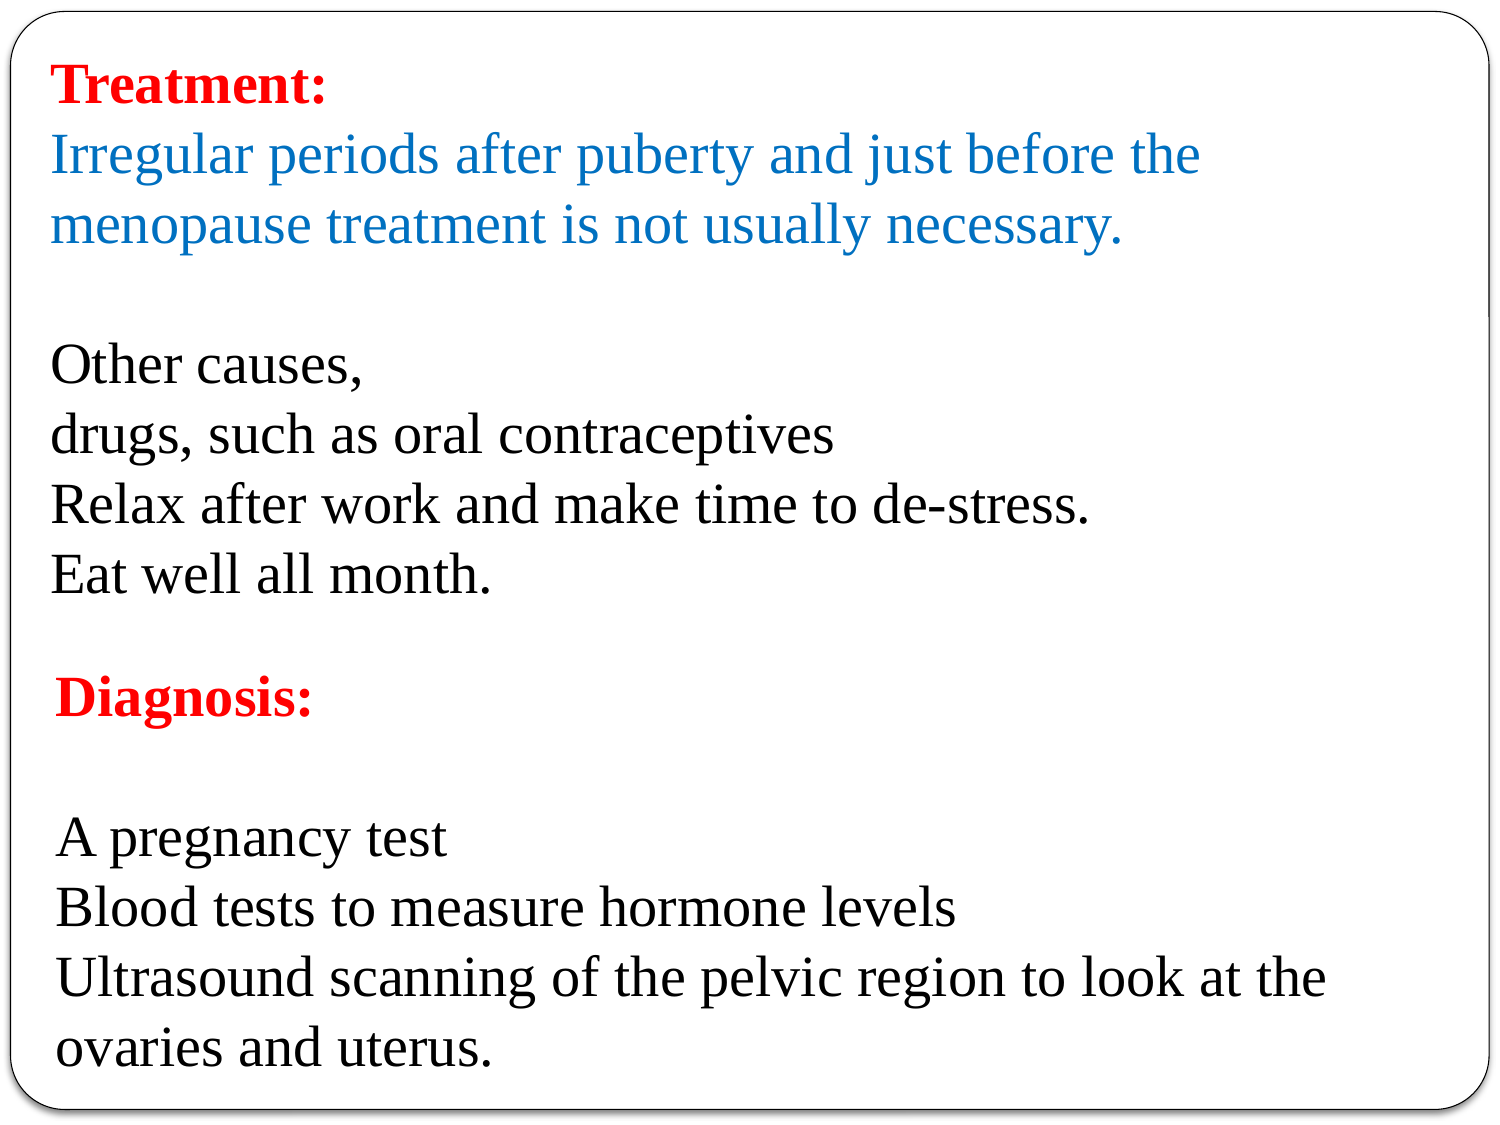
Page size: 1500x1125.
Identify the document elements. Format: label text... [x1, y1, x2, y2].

text_box Treatment: Irregular periods after puberty and just before the menopause treatment is not usually necessary. Other causes, drugs, such as oral contraceptives Relax after work and make time to de-stress. Eat well all month. [35, 37, 1398, 612]
text_box Diagnosis: A pregnancy test Blood tests to measure hormone levels Ultrasound scanning of the pelvic region to look at the ovaries and uterus. [40, 650, 1358, 1086]
